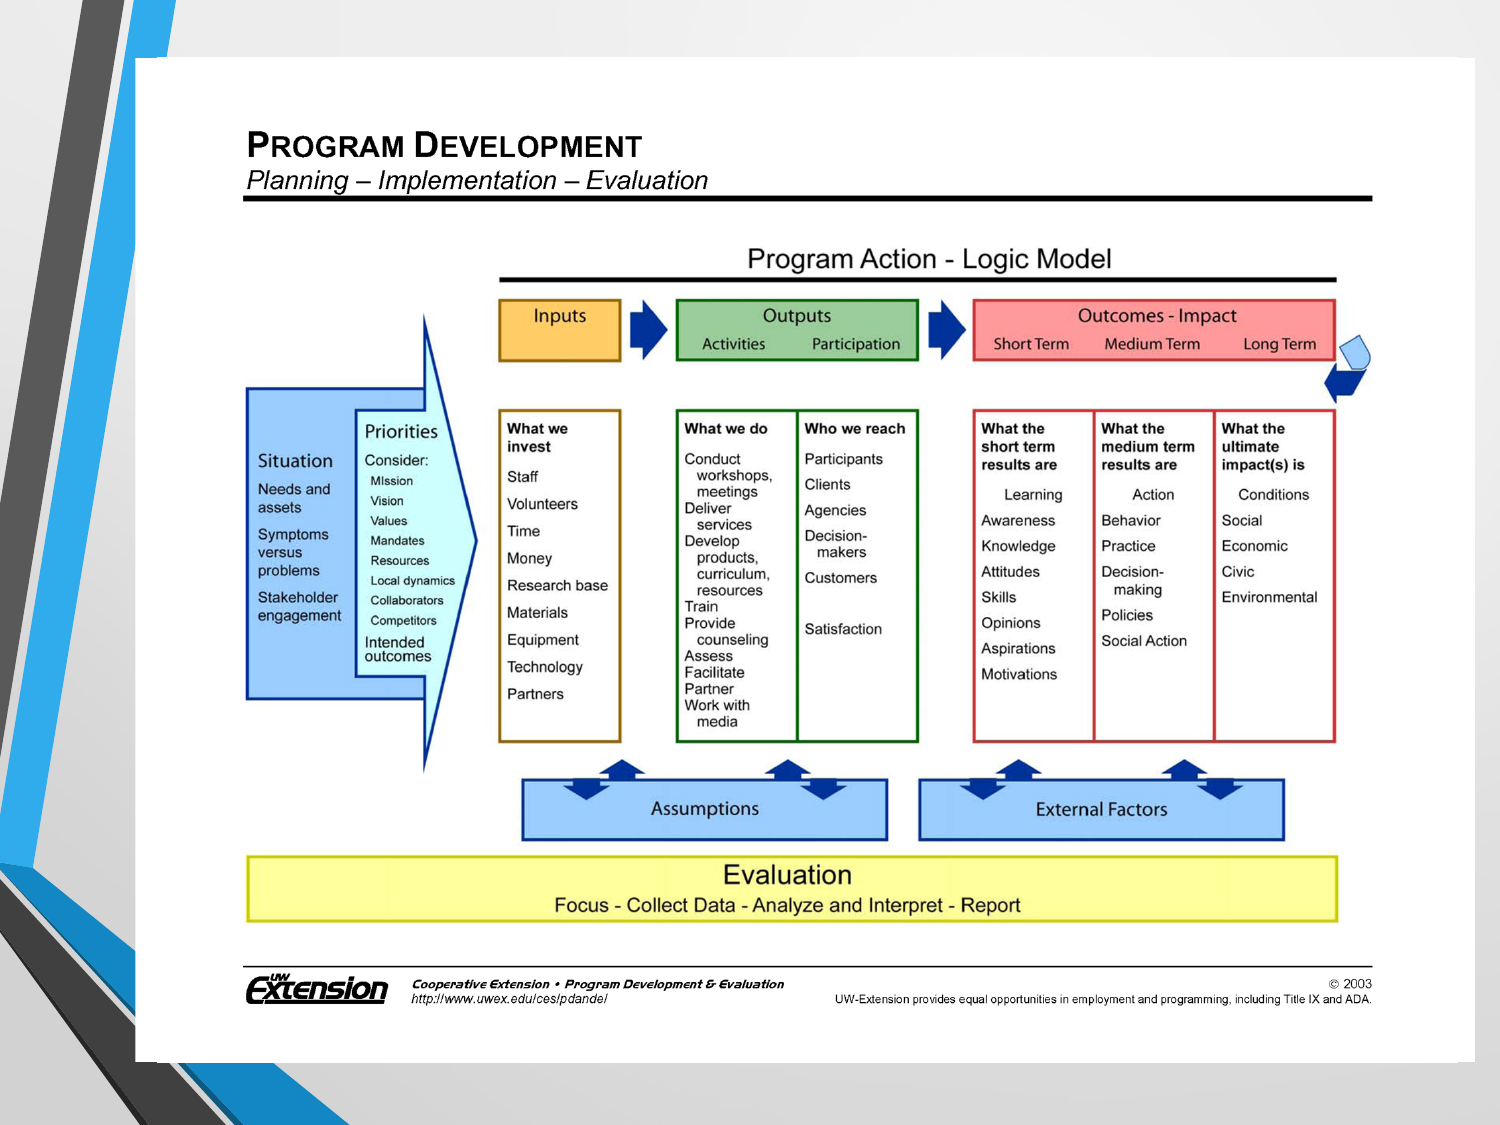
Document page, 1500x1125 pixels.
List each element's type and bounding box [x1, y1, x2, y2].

list [135, 57, 1476, 1063]
